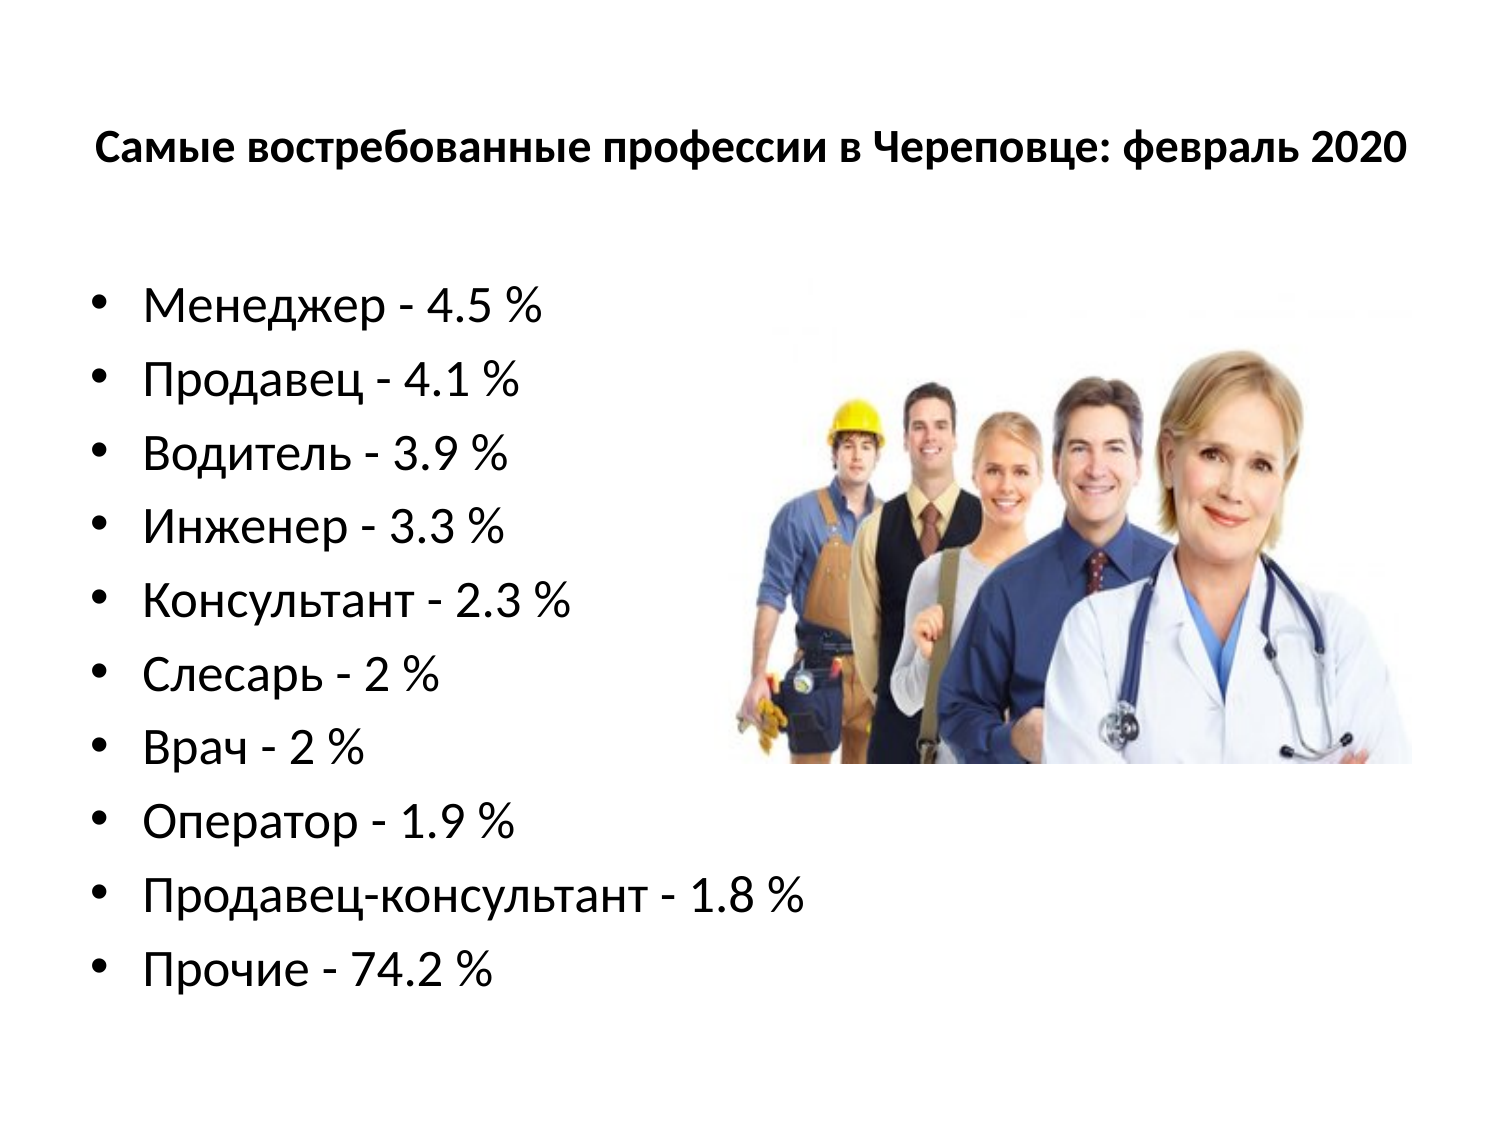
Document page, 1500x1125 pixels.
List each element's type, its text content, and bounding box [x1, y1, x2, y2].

list Менеджер - 4.5 % Продавец - 4.1 % Водитель - 3.9 % Инженер - 3.3 % Консультант - 2.3 % Слесарь - 2 % Врач - 2 % Оператор - 1.9 % Продавец-консультант - 1.8 % Прочие - 74.2 % [75, 262, 1425, 1005]
title Самые востребованные профессии в Череповце: февраль 2020 [76, 78, 1427, 266]
picture [714, 278, 1412, 764]
